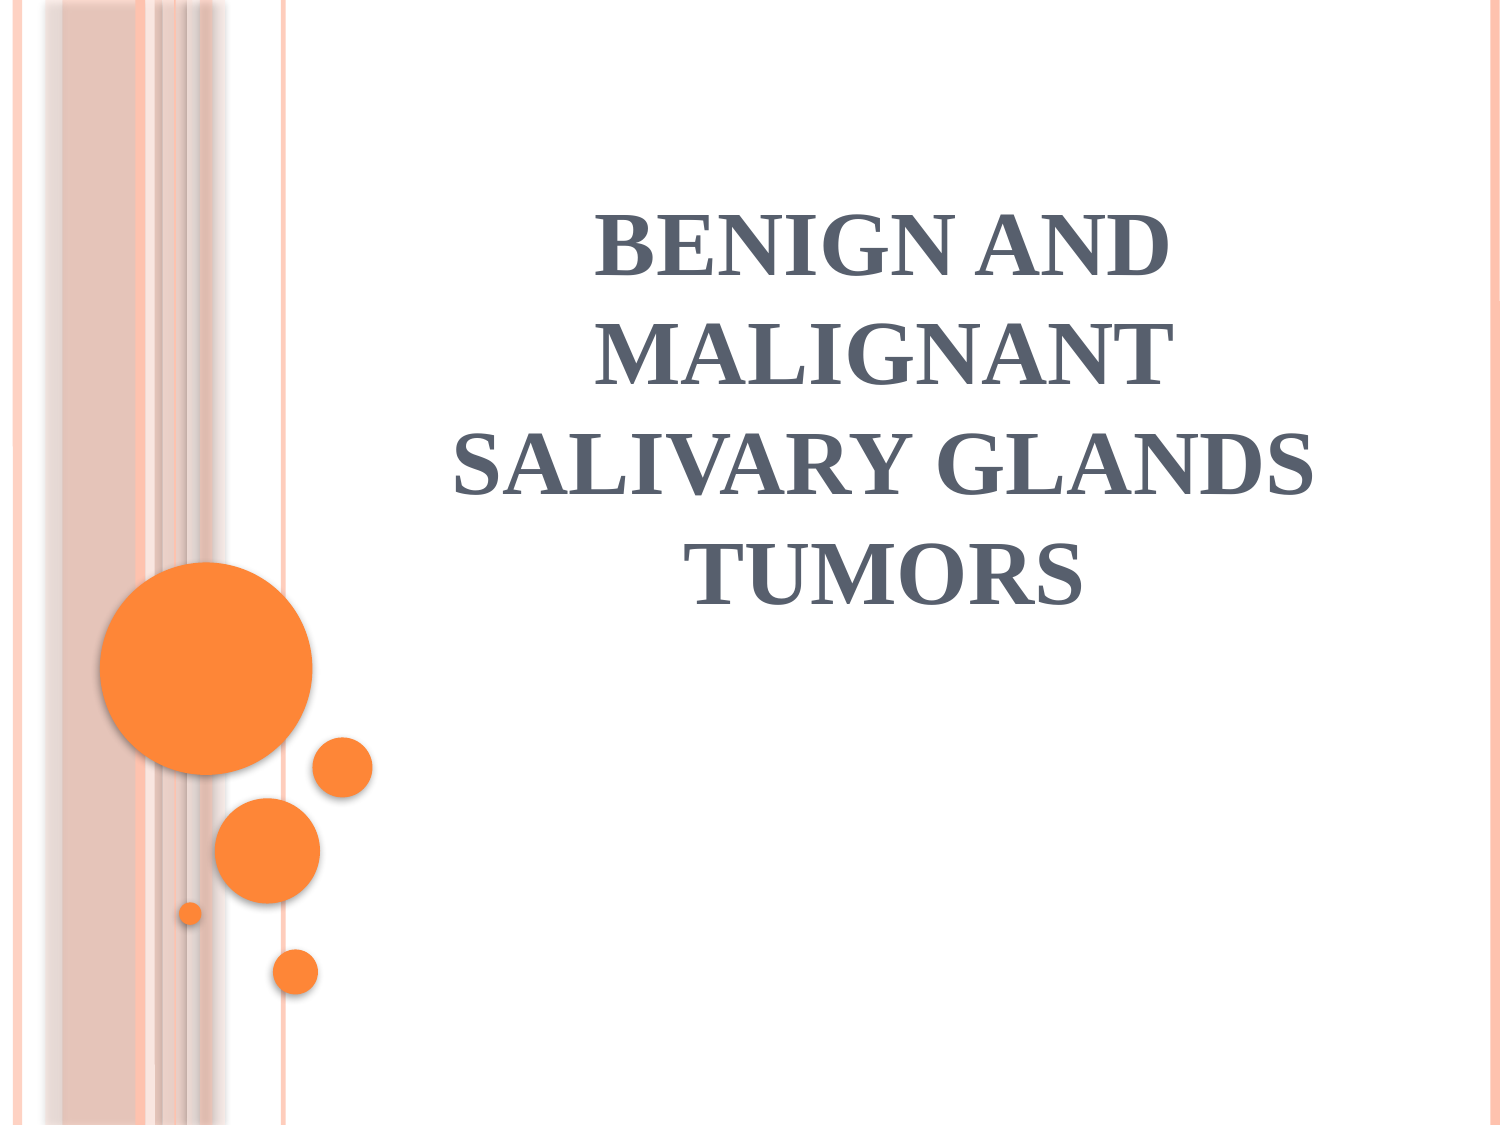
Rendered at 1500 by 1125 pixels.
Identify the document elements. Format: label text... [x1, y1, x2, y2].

title Benign and malignant salivary glands tumors [360, 278, 1409, 631]
